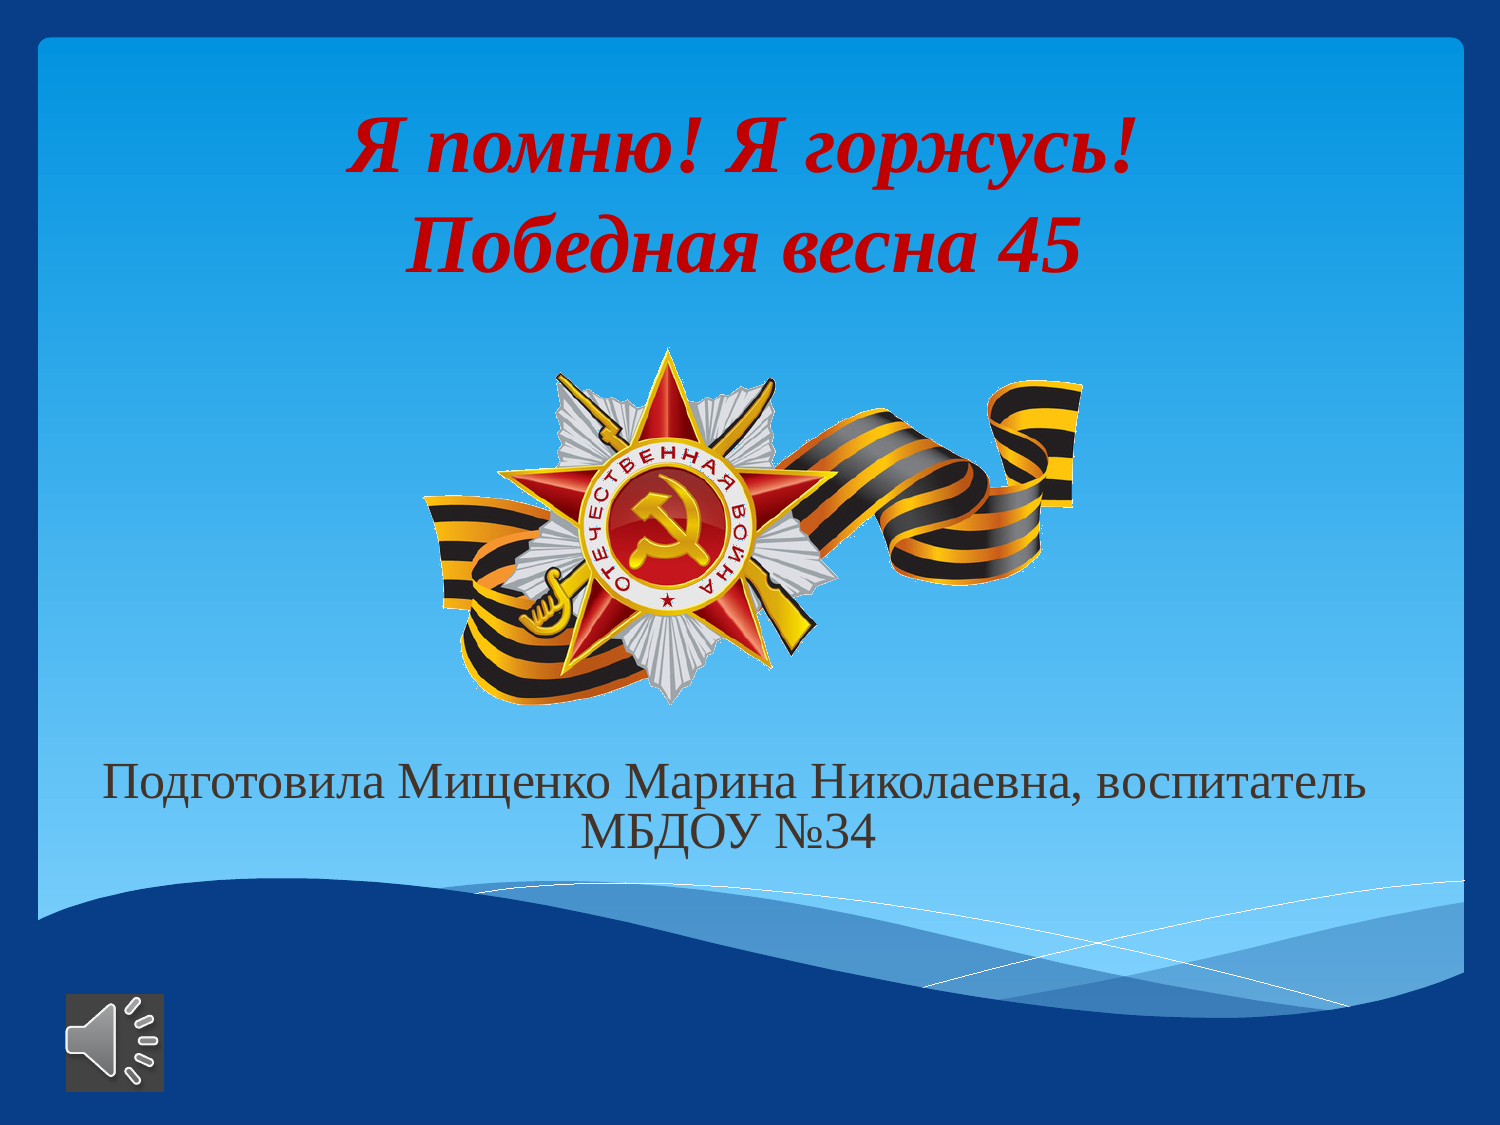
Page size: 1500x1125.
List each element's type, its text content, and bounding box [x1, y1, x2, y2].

picture [421, 339, 1085, 719]
subtitle Подготовила Мищенко Марина Николаевна, воспитатель МБДОУ №34 [41, 751, 1429, 910]
picture [64, 992, 166, 1094]
title Я помню! Я горжусь! Победная весна 45 [51, 94, 1439, 398]
